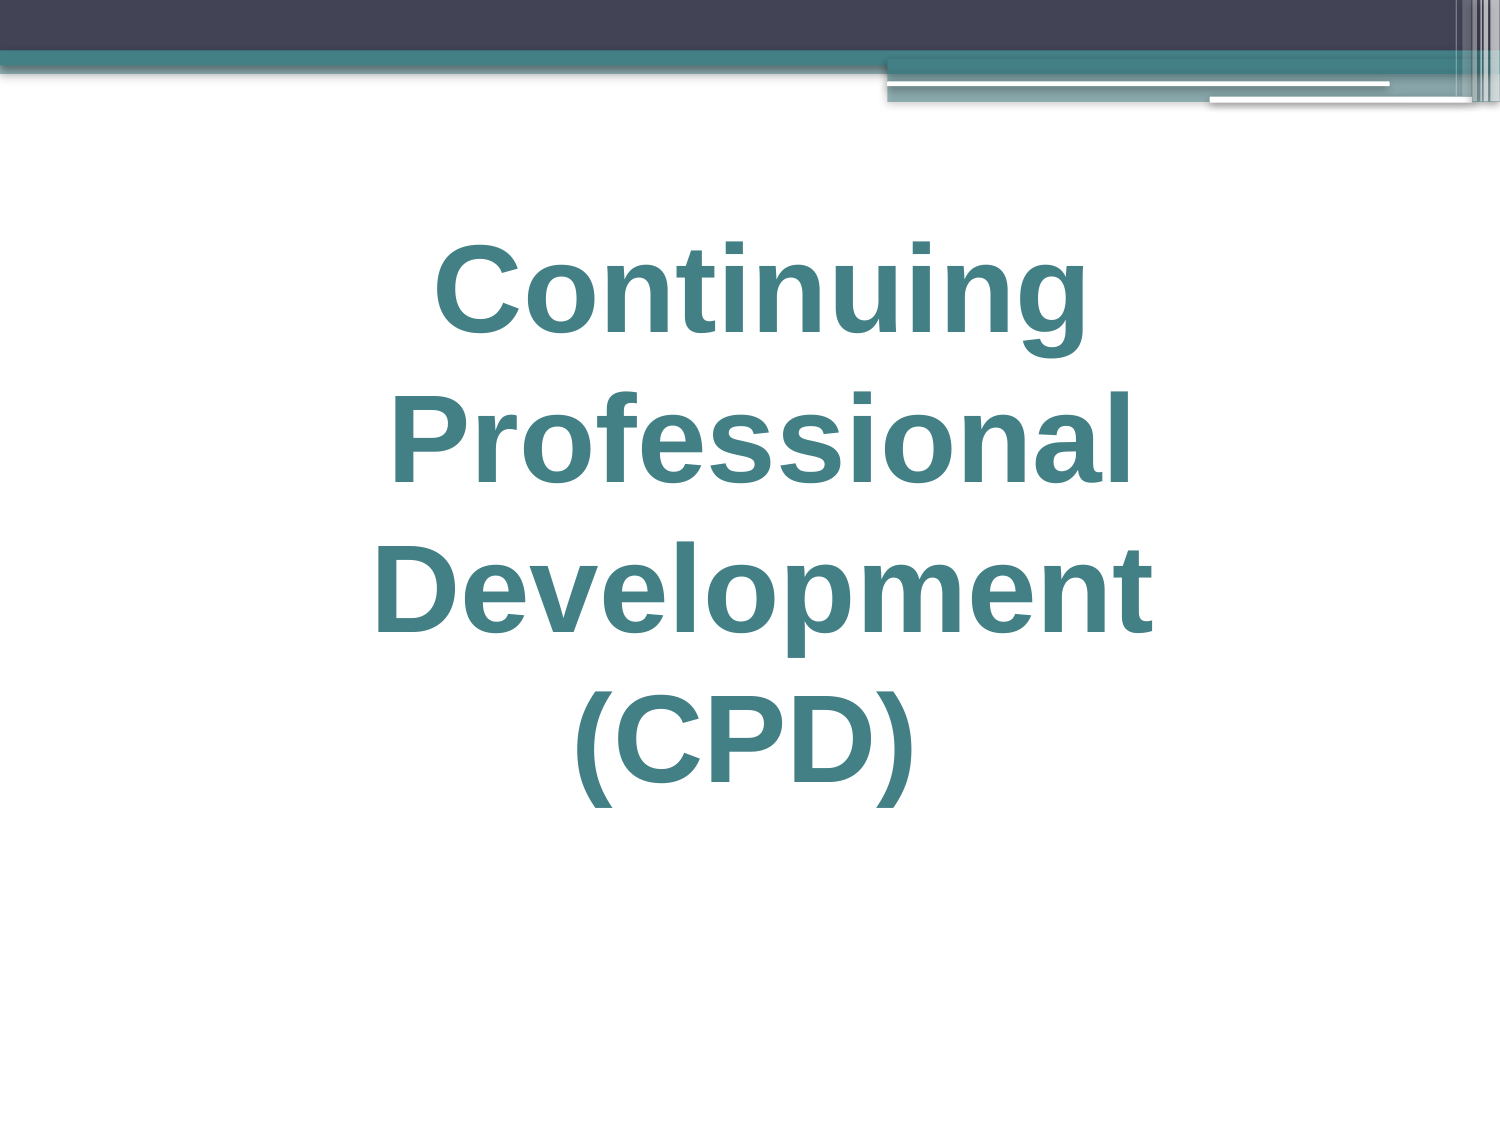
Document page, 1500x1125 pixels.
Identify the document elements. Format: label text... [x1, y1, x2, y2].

text_box Continuing Professional Development (CPD) [324, 199, 1200, 815]
